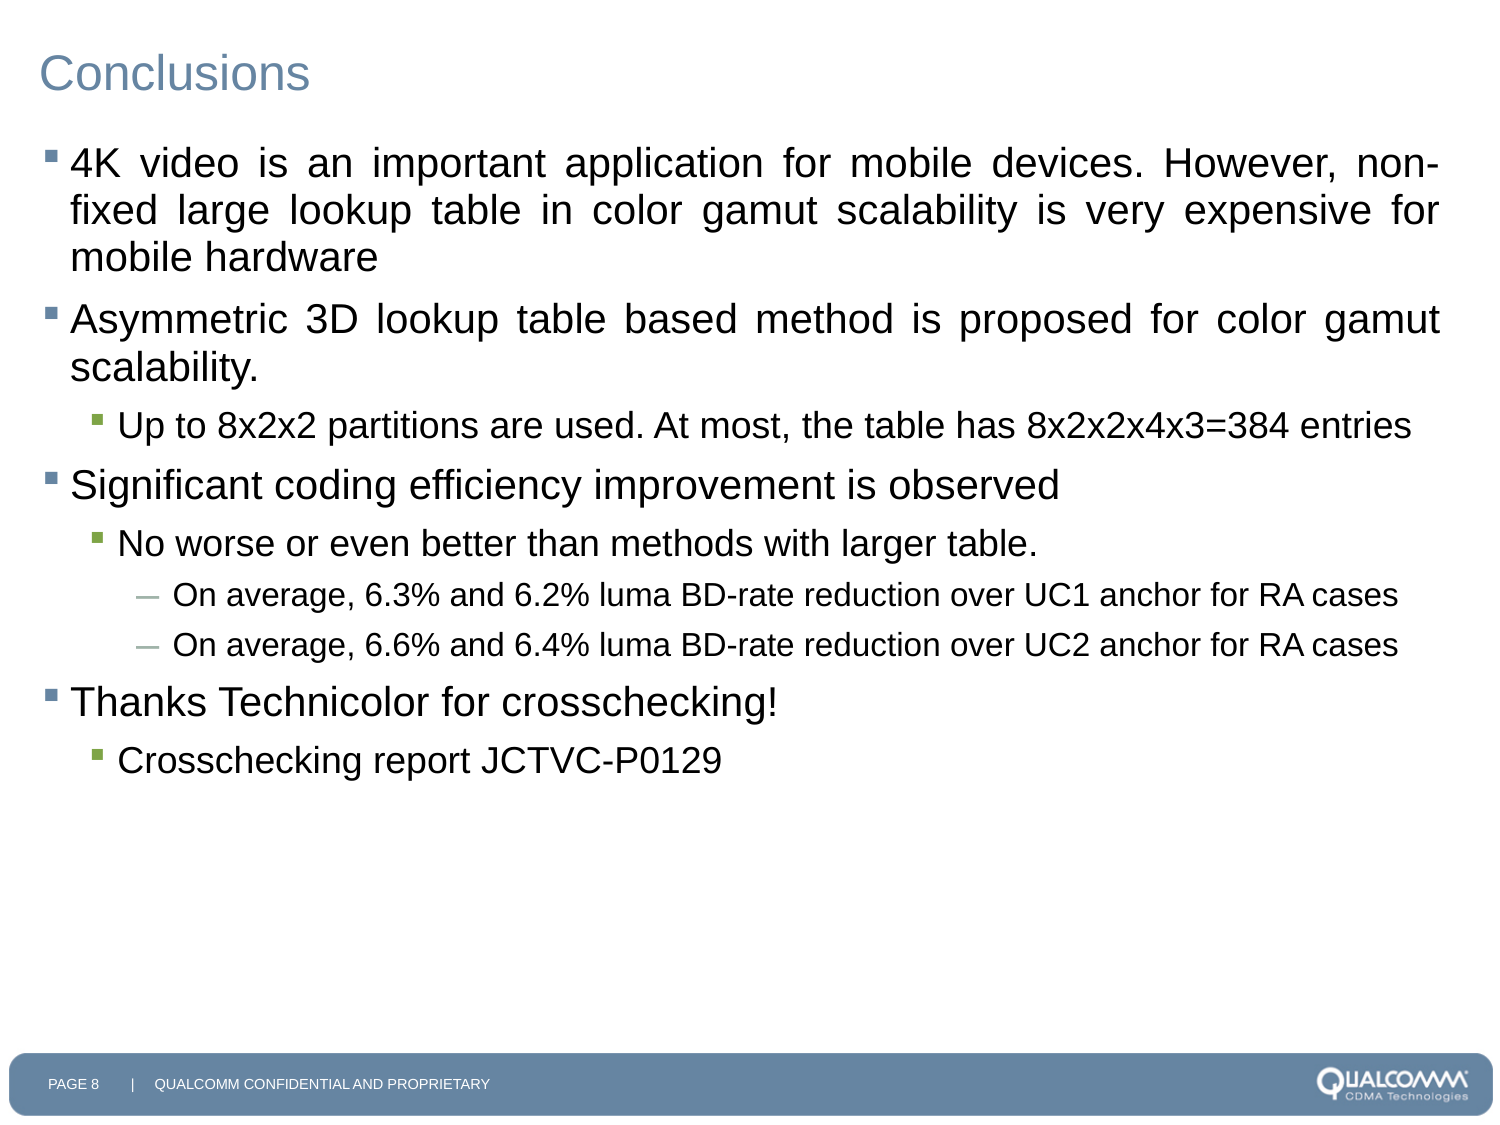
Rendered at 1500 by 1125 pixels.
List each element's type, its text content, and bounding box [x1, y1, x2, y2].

list 4K video is an important application for mobile devices. However, non-fixed large lookup table in color gamut scalability is very expensive for mobile hardware Asymmetric 3D lookup table based method is proposed for color gamut scalability. Up to 8x2x2 partitions are used. At most, the table has 8x2x2x4x3=384 entries Significant coding efficiency improvement is observed No worse or even better than methods with larger table. On average, 6.3% and 6.2% luma BD-rate reduction over UC1 anchor for RA cases On average, 6.6% and 6.4% luma BD-rate reduction over UC2 anchor for RA cases Thanks Technicolor for crosschecking! Crosschecking report JCTVC-P0129 [26, 131, 1457, 1004]
title Conclusions [23, 44, 1457, 138]
picture [0, 1048, 1500, 1125]
